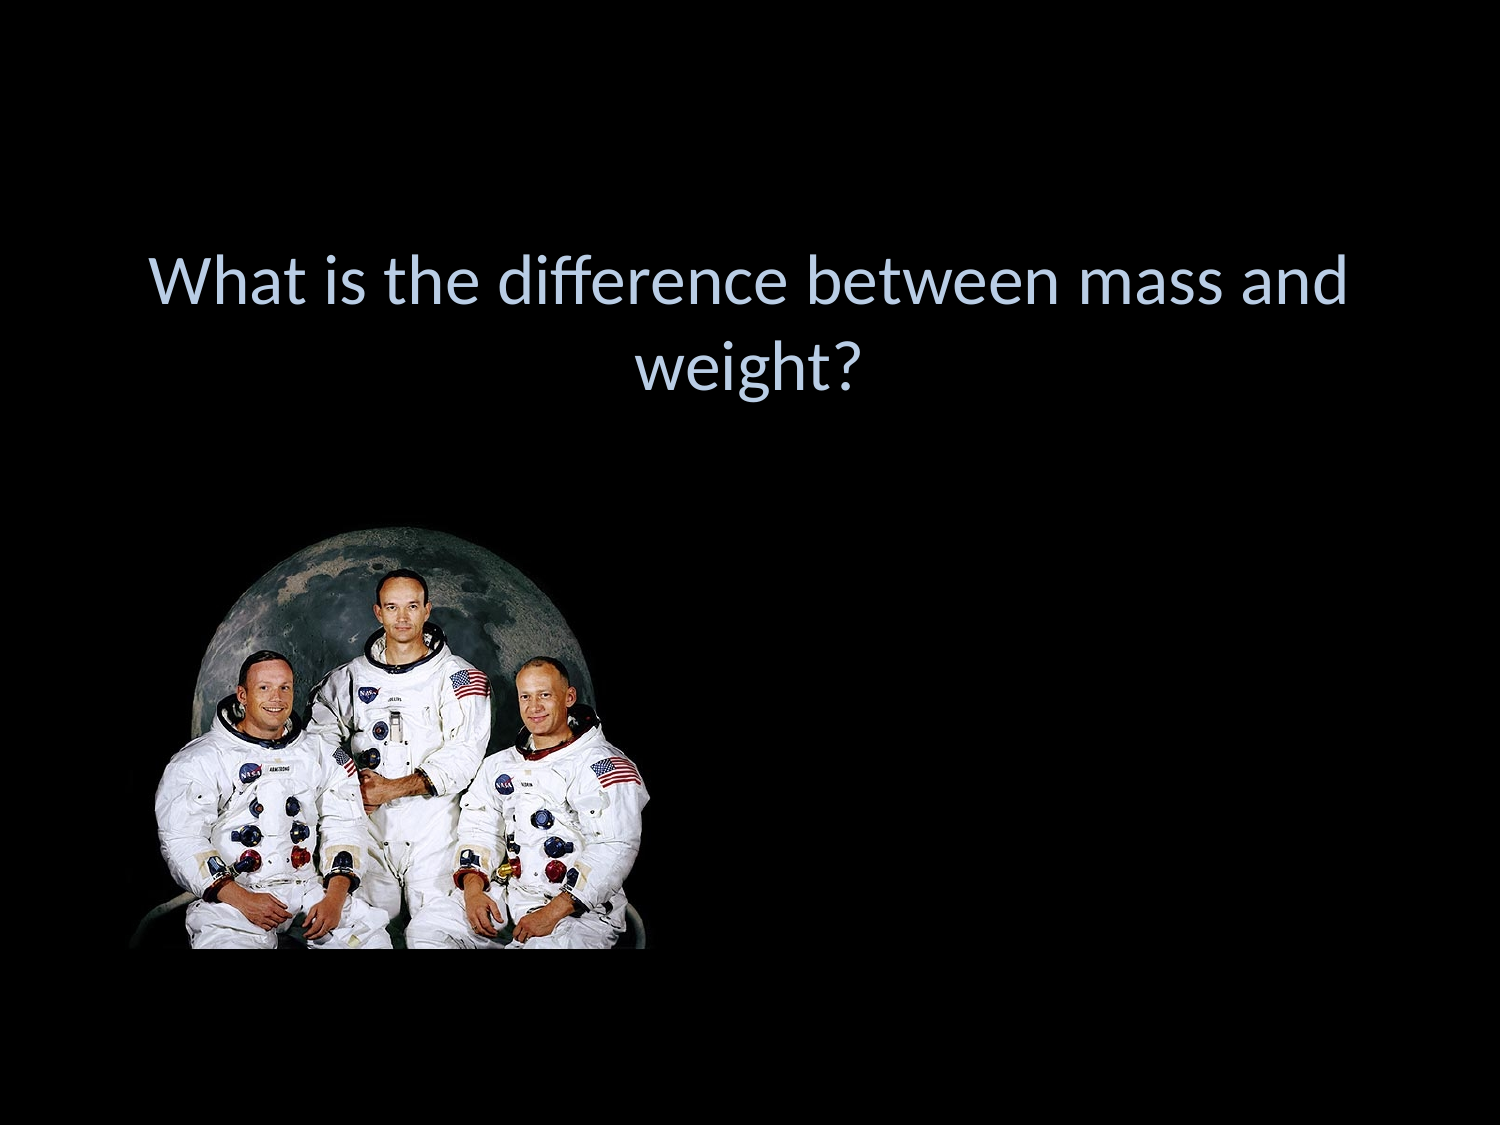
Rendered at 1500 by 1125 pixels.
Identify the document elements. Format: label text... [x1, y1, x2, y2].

picture [124, 499, 688, 951]
title What is the difference between mass and weight? [75, 224, 1425, 413]
